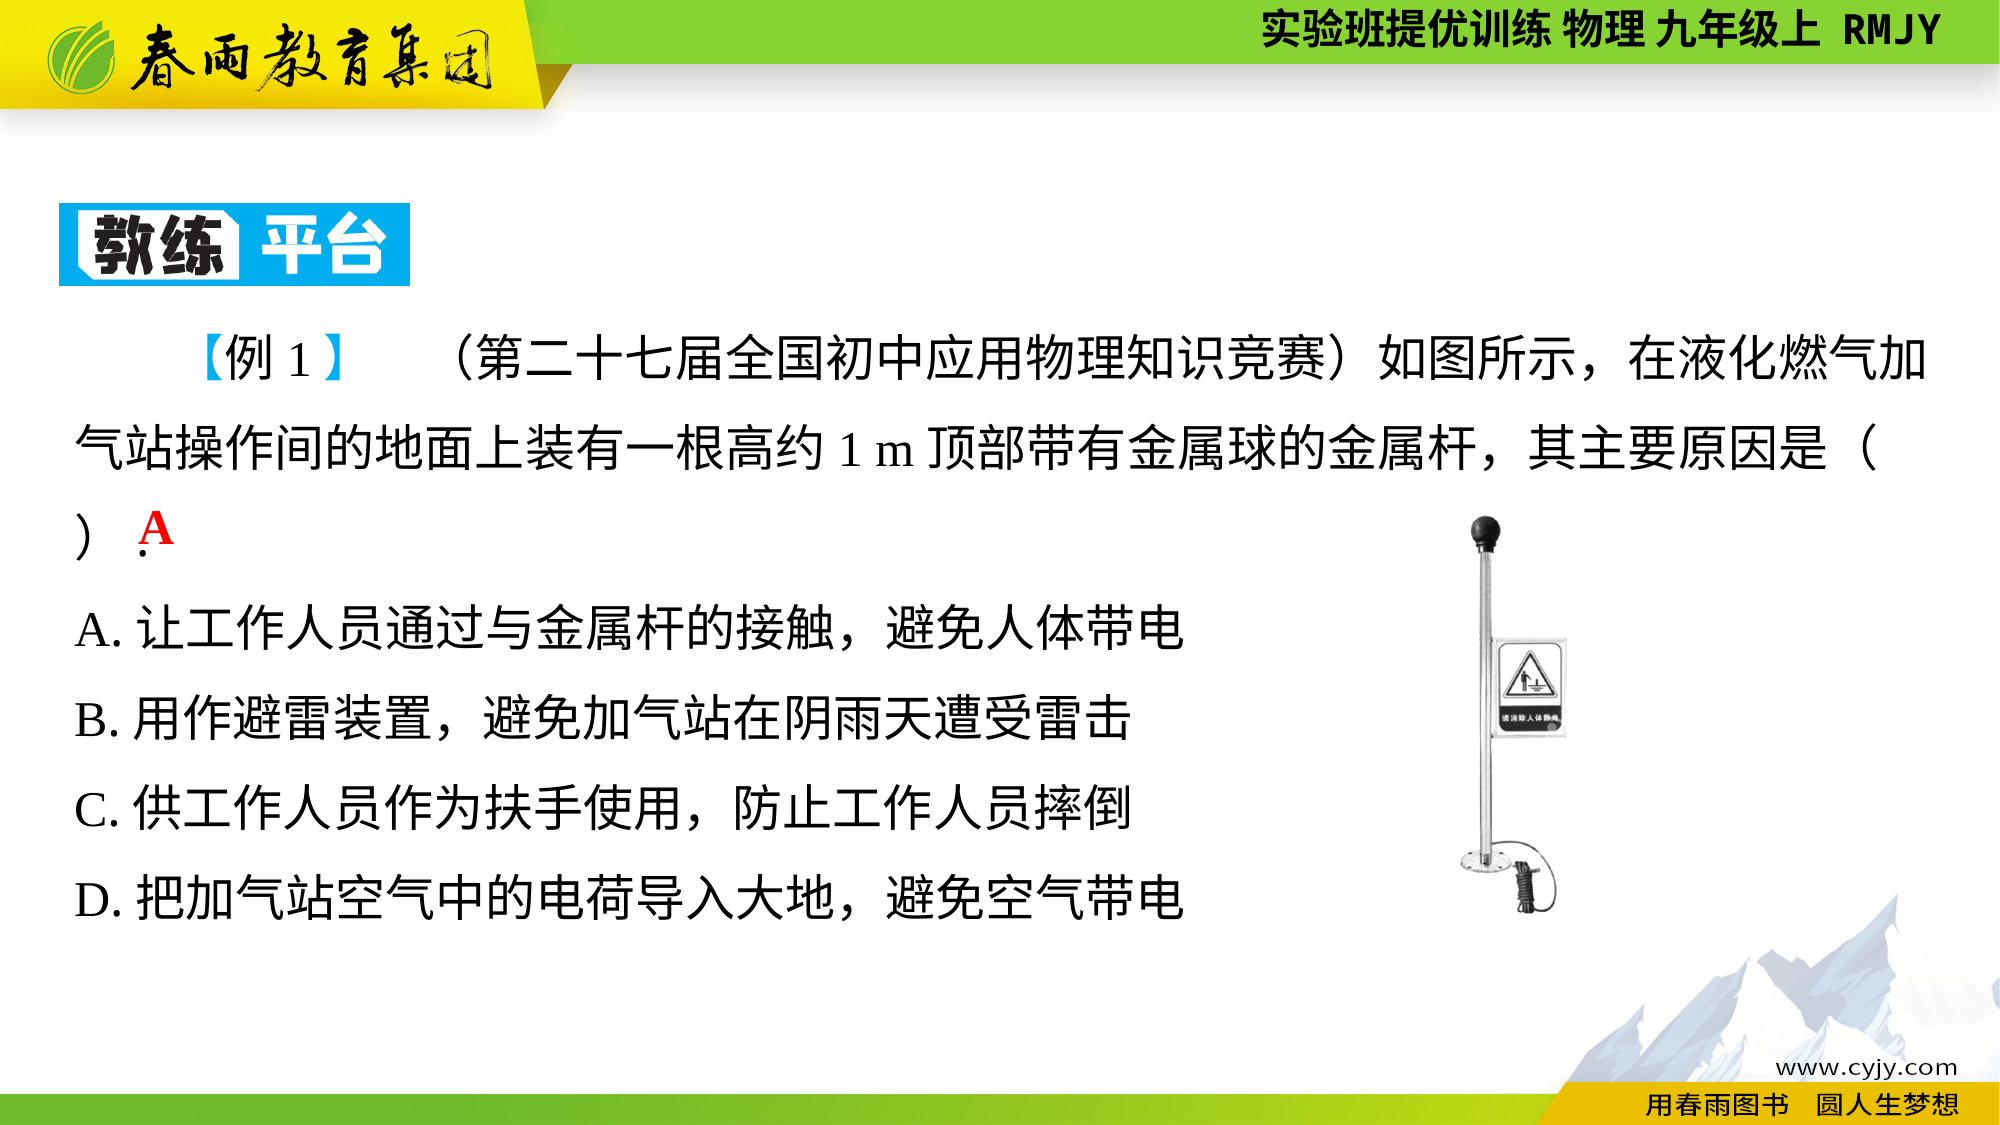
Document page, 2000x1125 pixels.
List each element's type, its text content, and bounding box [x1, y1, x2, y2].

picture [0, 0, 2000, 1125]
list 【例1】 （第二十七届全国初中应用物理知识竞赛）如图所示，在液化燃气加气站操作间的地面上装有一根高约1 m顶部带有金属球的金属杆，其主要原因是（ ）. A.让工作人员通过与金属杆的接触，避免人体带电 B.用作避雷装置，避免加气站在阴雨天遭受雷击 C.供工作人员作为扶手使用，防止工作人员摔倒 D.把加气站空气中的电荷导入大地，避免空气带电 [59, 289, 1944, 941]
text_box A [123, 487, 190, 563]
